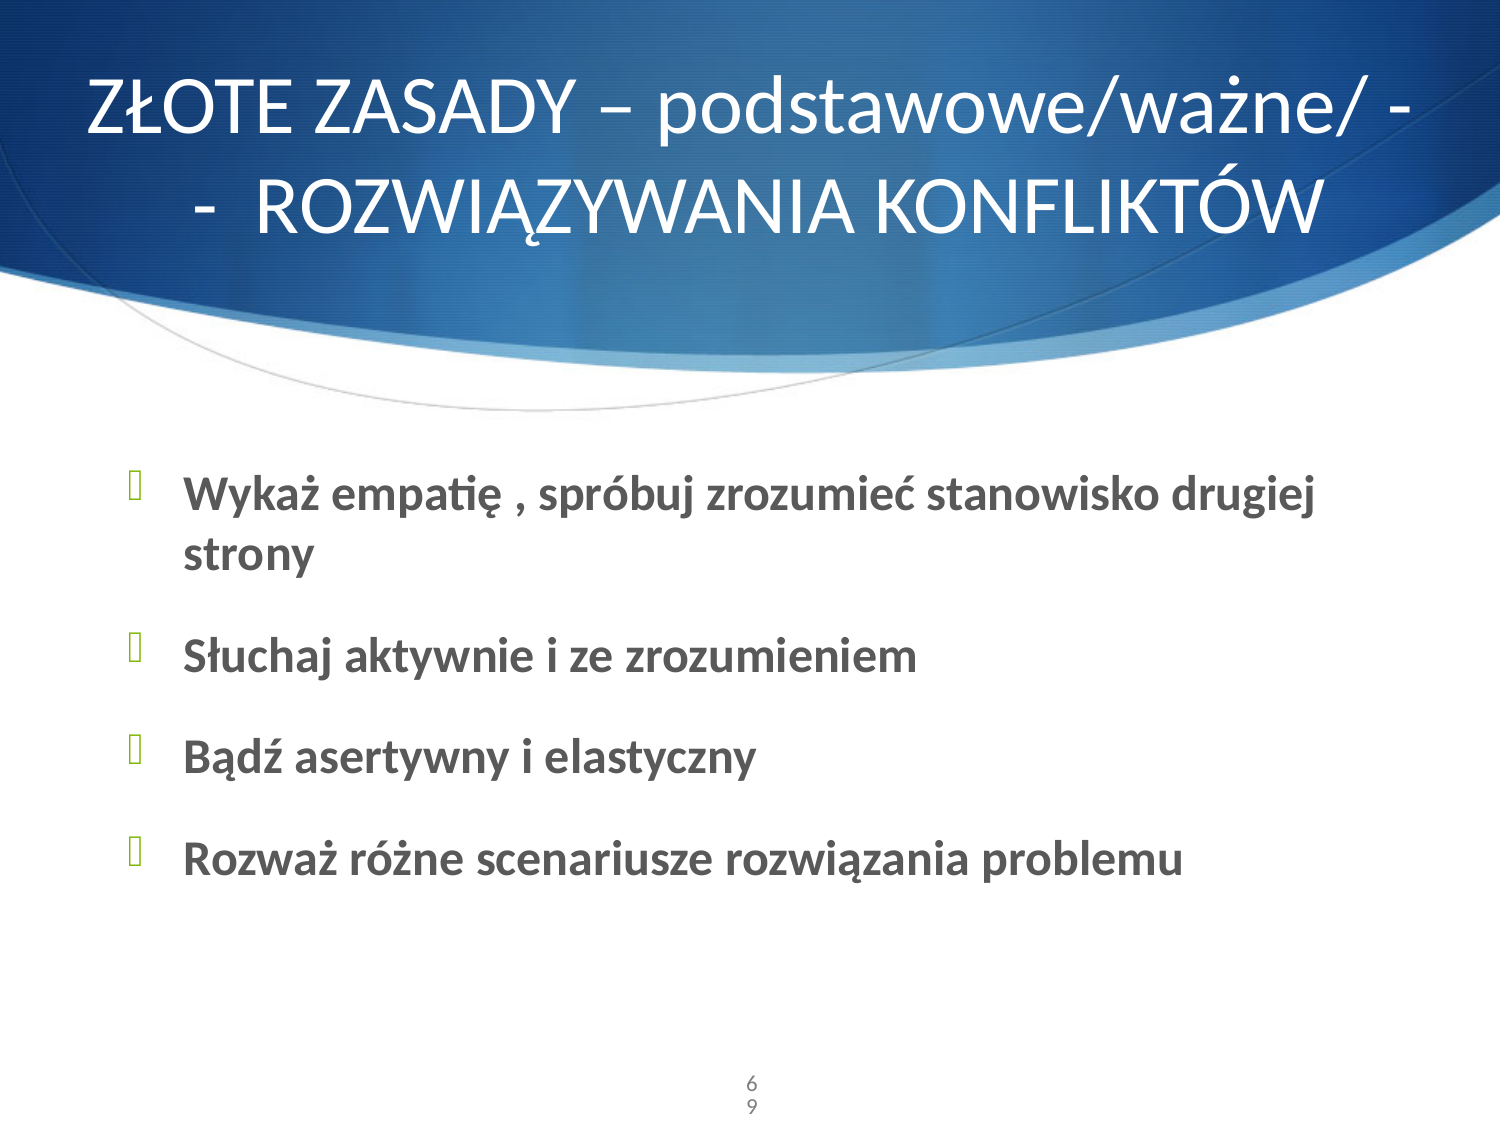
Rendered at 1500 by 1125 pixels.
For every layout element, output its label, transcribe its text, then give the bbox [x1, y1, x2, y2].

slide_number 69 [730, 1062, 769, 1103]
picture [0, 0, 1500, 1125]
title ZŁOTE ZASADY – podstawowe/ważne/ - - ROZWIĄZYWANIA KONFLIKTÓW [75, 0, 1425, 301]
list Wykaż empatię , spróbuj zrozumieć stanowisko drugiej strony Słuchaj aktywnie i ze zrozumieniem Bądź asertywny i elastyczny Rozważ różne scenariusze rozwiązania problemu [121, 454, 1379, 991]
